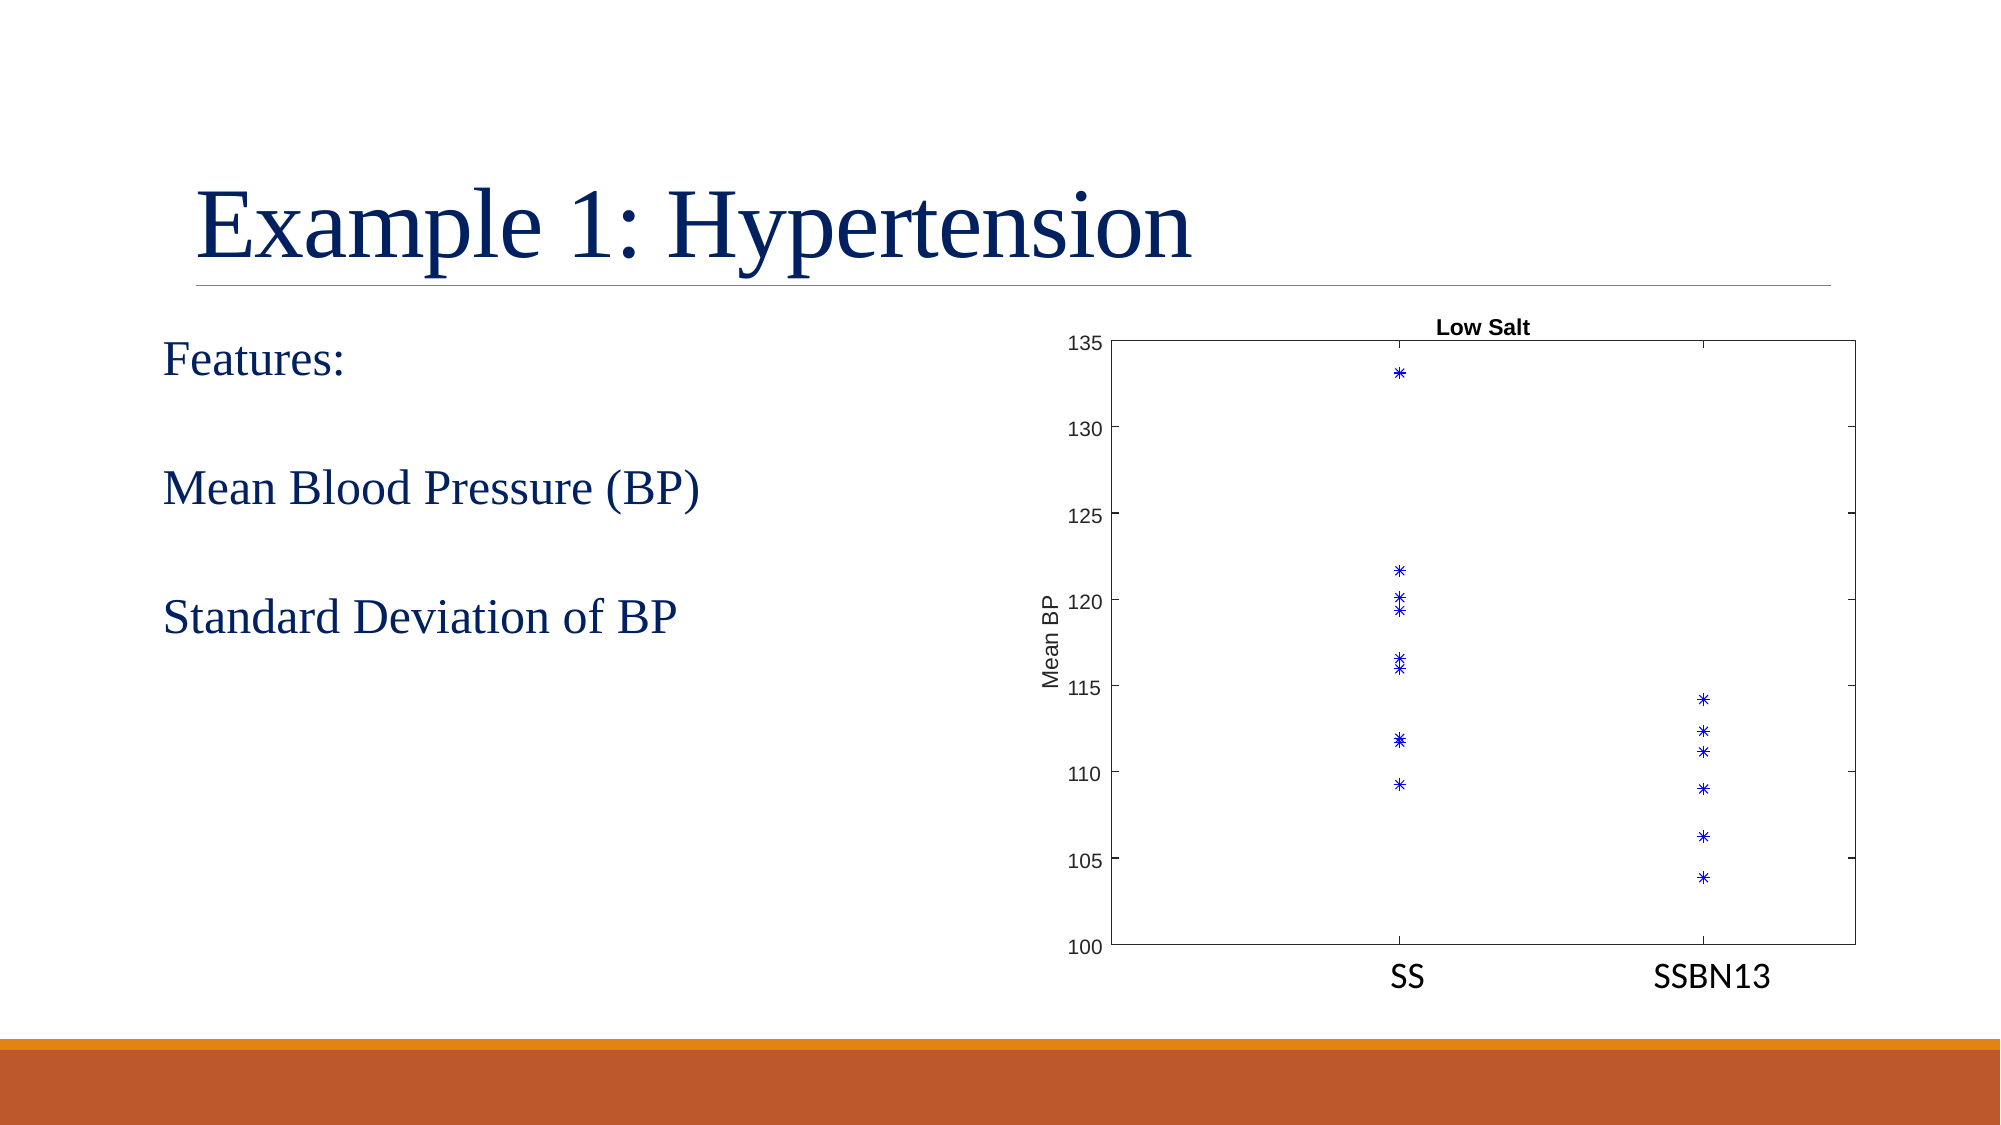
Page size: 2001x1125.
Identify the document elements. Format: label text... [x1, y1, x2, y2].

title Example 1: Hypertension [180, 47, 1830, 285]
text_box [137, 299, 982, 1046]
picture [985, 284, 1948, 1025]
text_box Features: Mean Blood Pressure (BP) Standard Deviation of BP [162, 324, 1888, 1071]
